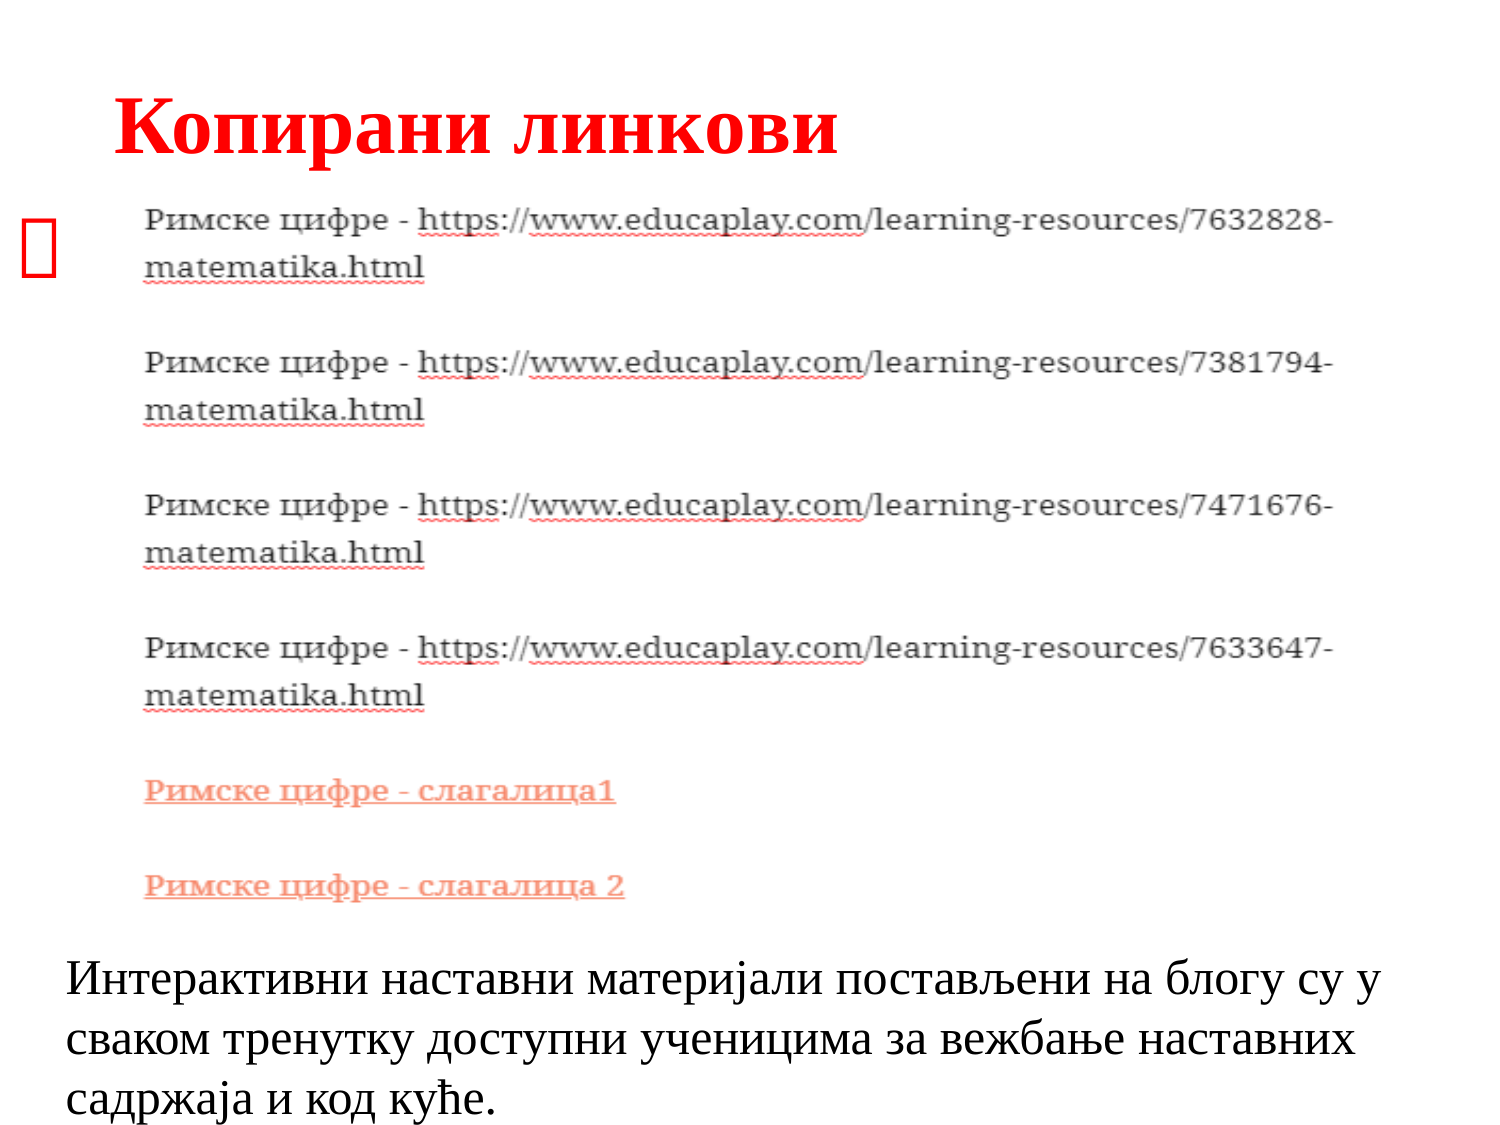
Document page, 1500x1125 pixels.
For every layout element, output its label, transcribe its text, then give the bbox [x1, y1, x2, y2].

text_box Копирани линкoви [99, 62, 1334, 160]
text_box  [0, 187, 32, 303]
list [37, 162, 1426, 913]
text_box Интерактивни наставни материјали постављени на блогу су у сваком тренутку доступни ученицима за вежбање наставних садржаја и код куће. [50, 937, 1397, 1125]
